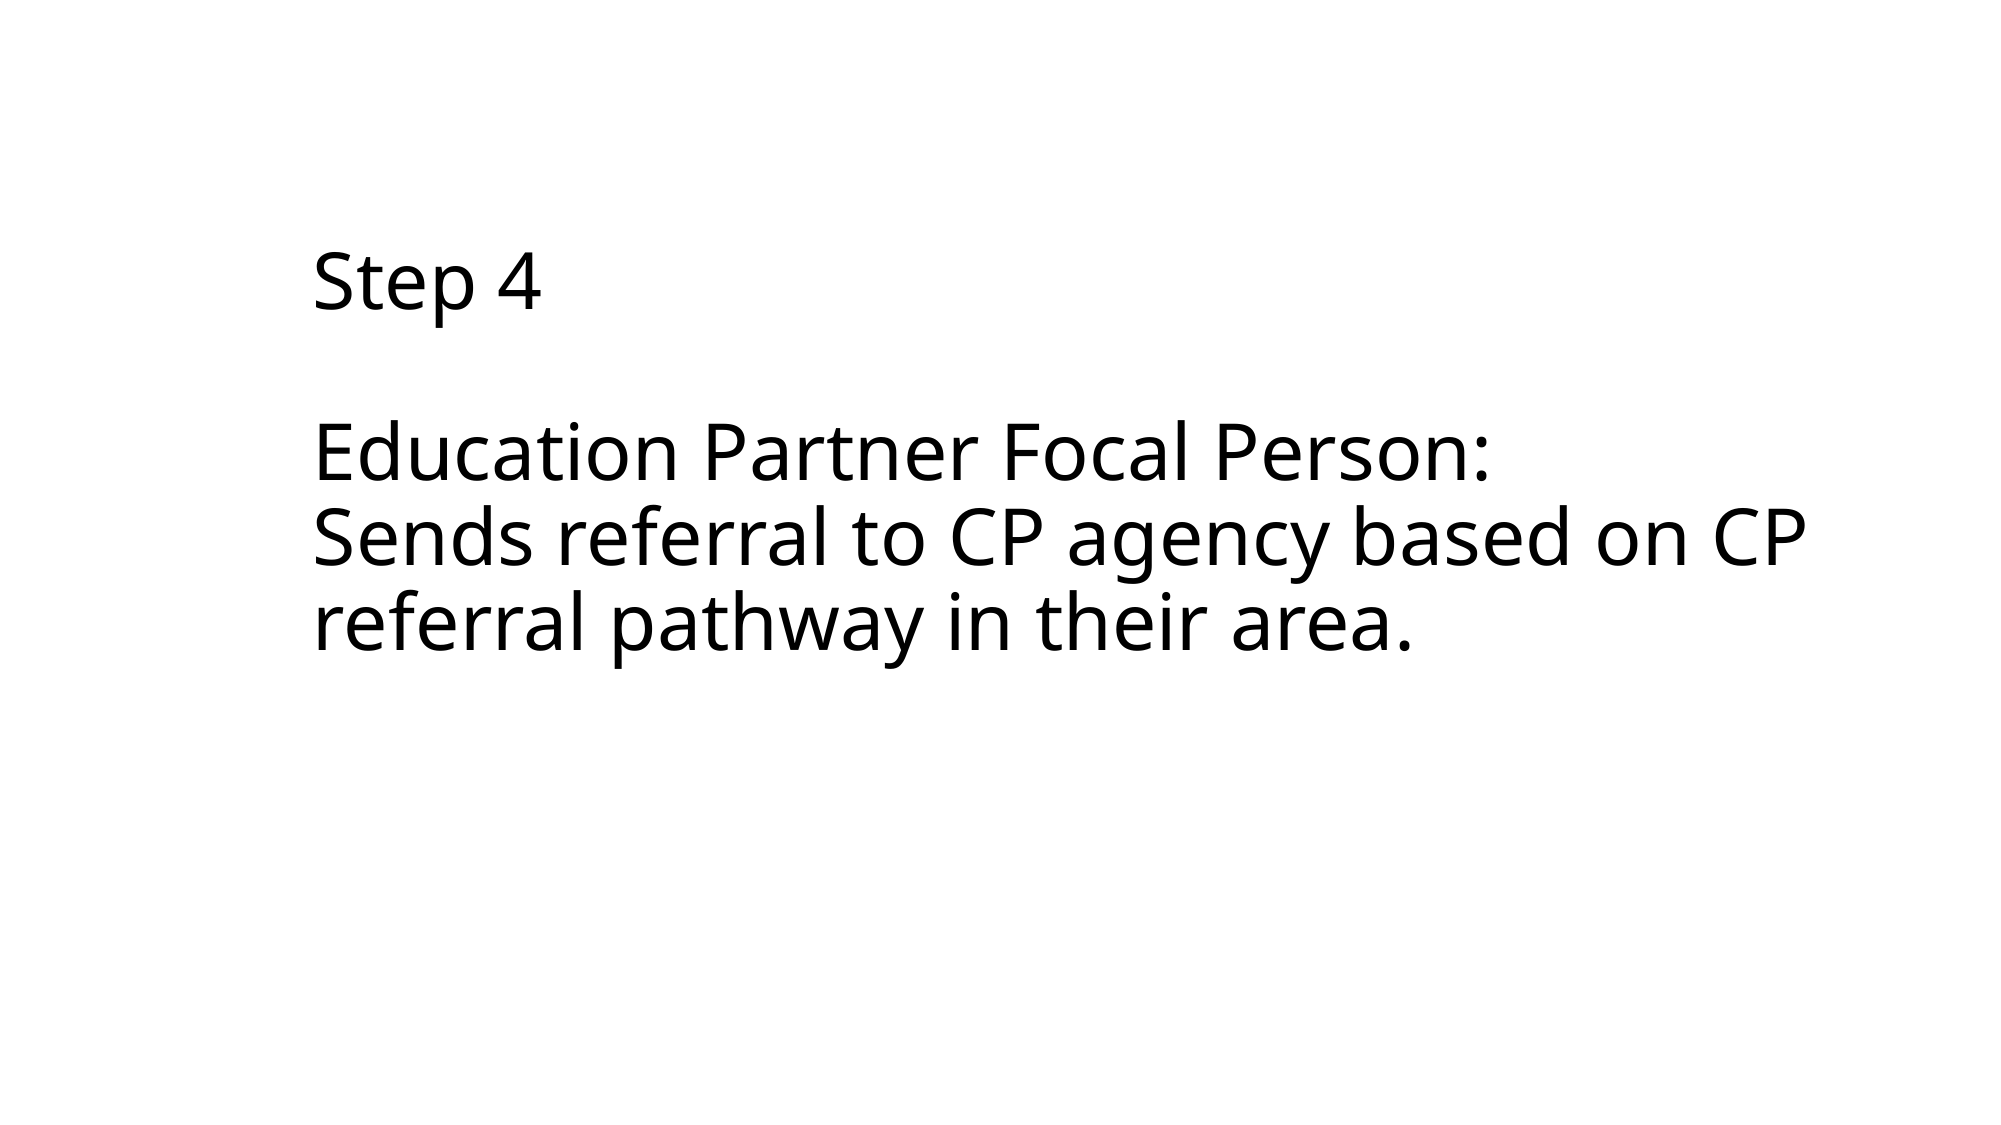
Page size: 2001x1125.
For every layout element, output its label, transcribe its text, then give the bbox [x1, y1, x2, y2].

title Step 4 Education Partner Focal Person: Sends referral to CP agency based on CP referral pathway in their area. [297, 233, 1853, 771]
